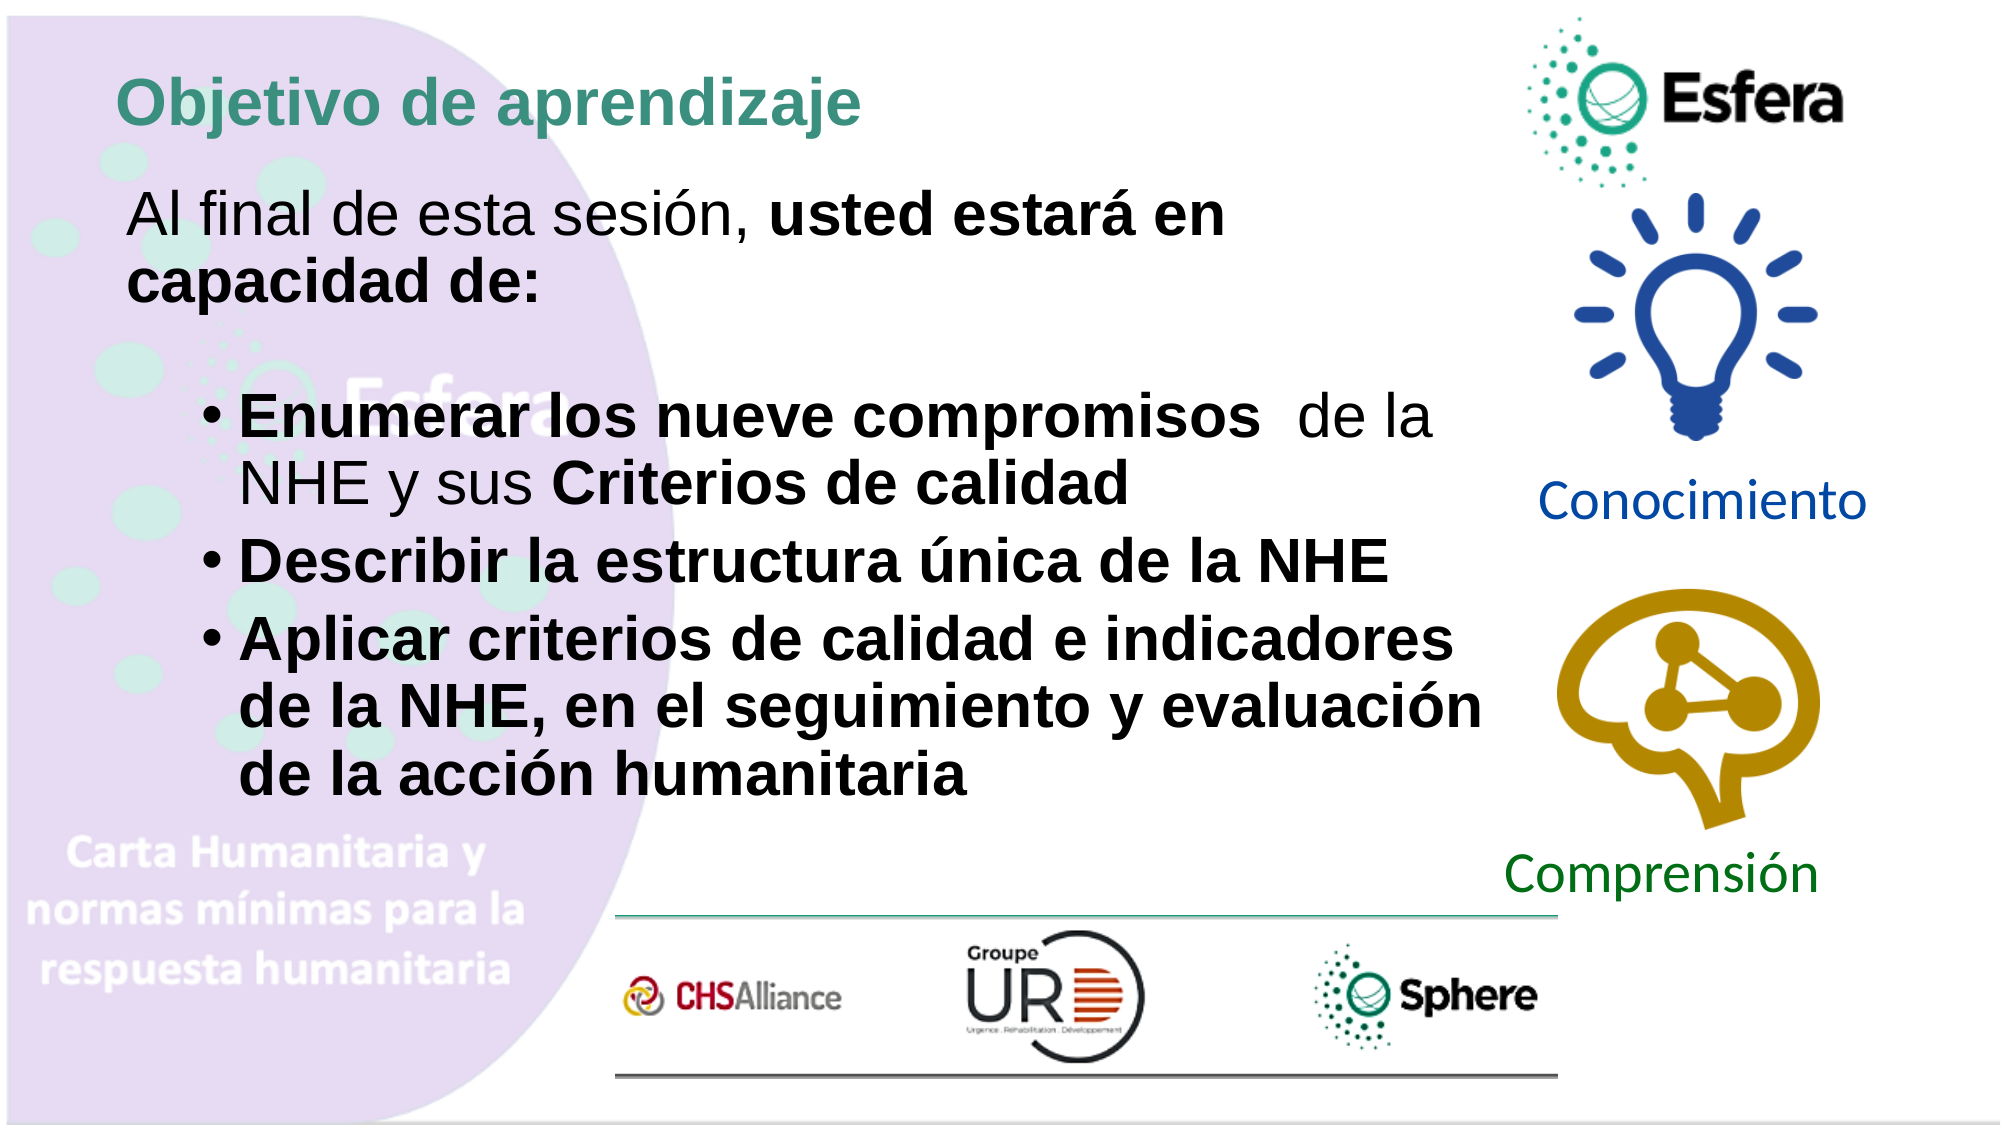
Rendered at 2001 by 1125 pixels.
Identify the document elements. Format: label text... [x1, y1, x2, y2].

text_box Comprensión [1476, 827, 1848, 913]
text_box Objetivo de aprendizaje [100, 45, 1506, 146]
text_box Al final de esta sesión, usted estará en capacidad de: Enumerar los nueve compromisos de la NHE y sus Criterios de calidad Describir la estructura única de la NHE Aplicar criterios de calidad e indicadores de la NHE, en el seguimiento y evaluación de la acción humanitaria [111, 174, 1517, 881]
text_box Conocimiento [1505, 454, 1902, 540]
picture [0, 0, 2001, 1125]
